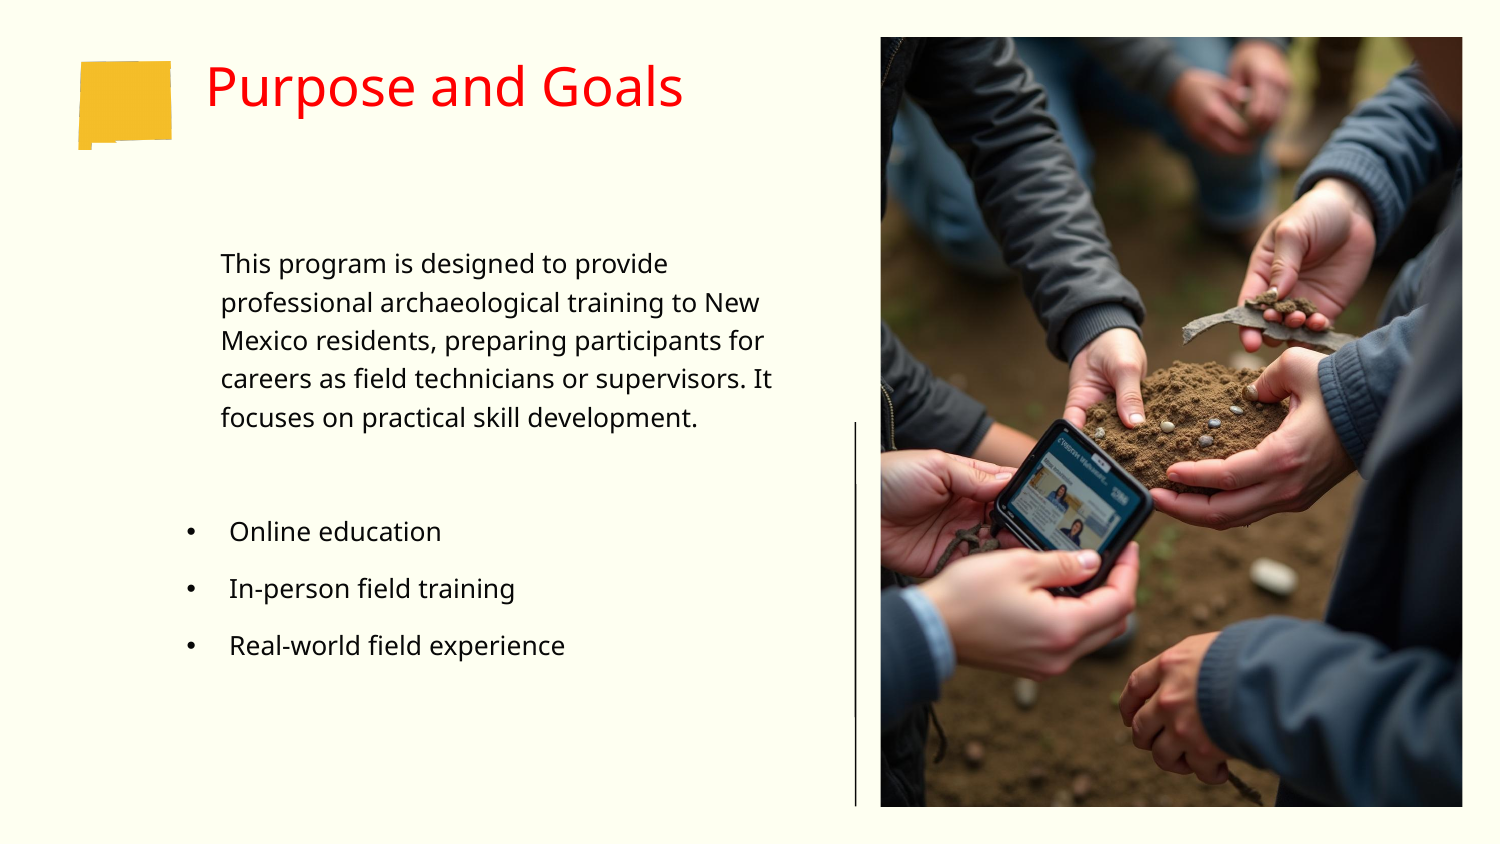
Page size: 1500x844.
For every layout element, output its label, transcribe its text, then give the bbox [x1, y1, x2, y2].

title Purpose and Goals [190, 37, 716, 210]
list This program is designed to provide professional archaeological training to New Mexico residents, preparing participants for careers as field technicians or supervisors. It focuses on practical skill development. Online education In-person field training Real-world field experience [171, 226, 828, 680]
picture [77, 61, 172, 150]
picture [880, 37, 1463, 807]
